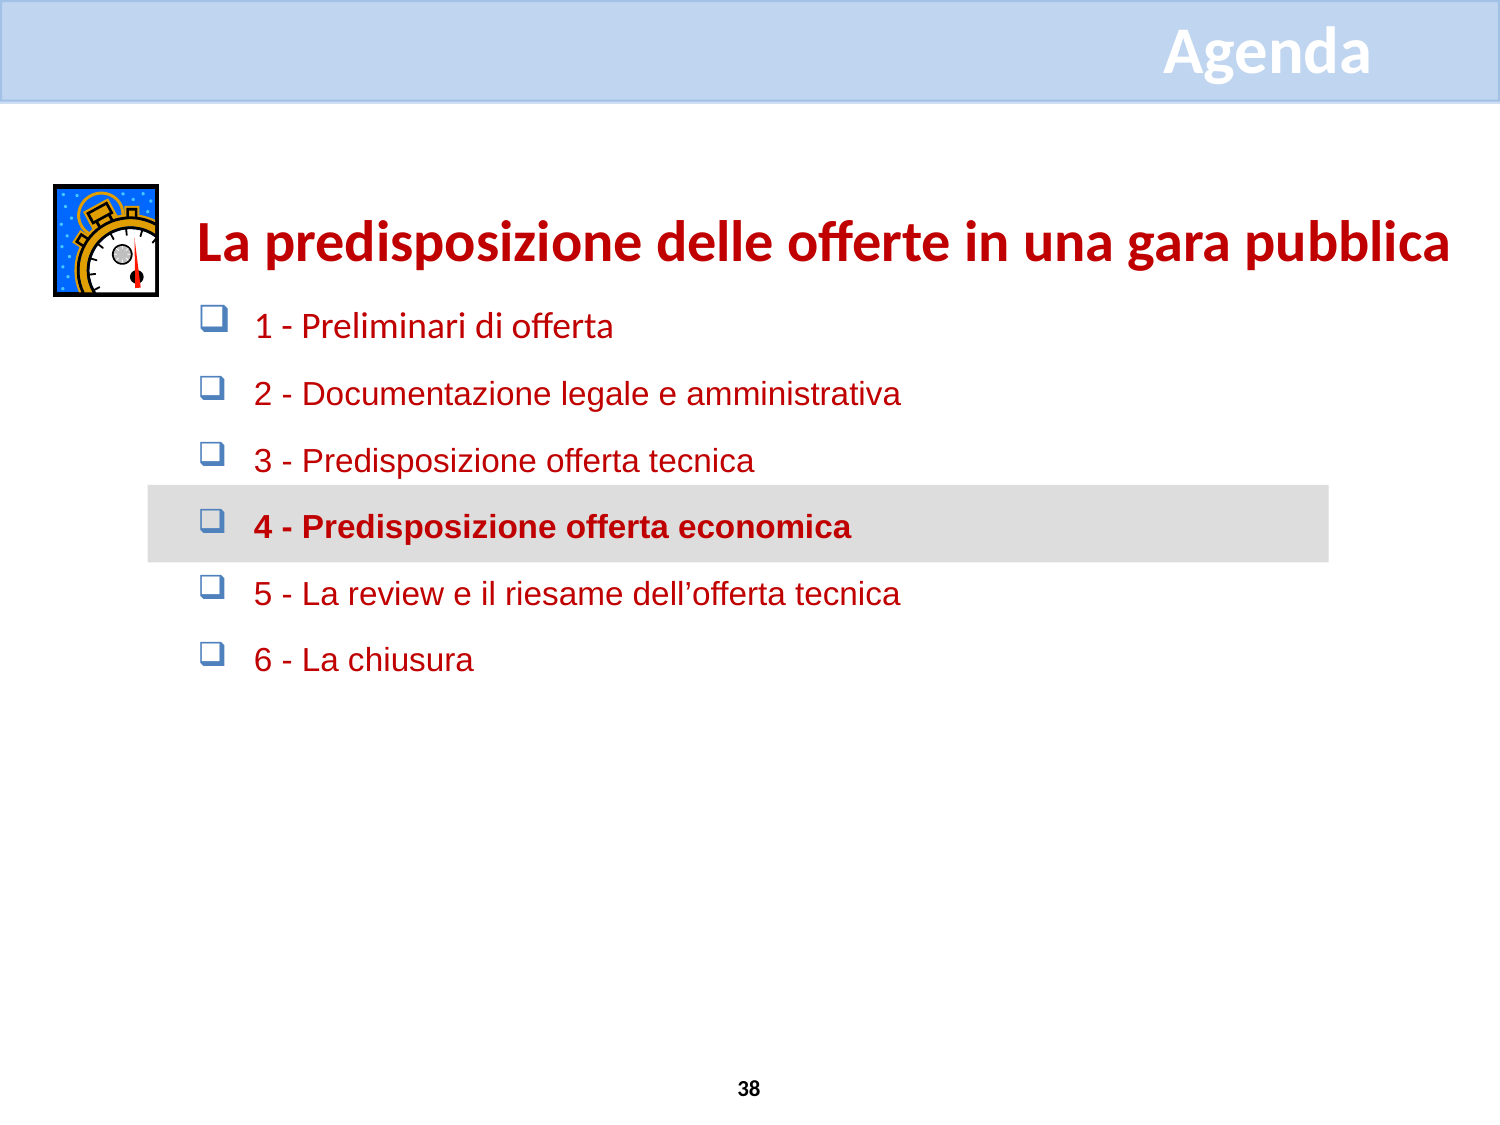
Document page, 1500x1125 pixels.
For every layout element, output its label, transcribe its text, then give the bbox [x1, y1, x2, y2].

text_box La predisposizione delle offerte in una gara pubblica 1 - Preliminari di offerta 2 - Documentazione legale e amministrativa 3 - Predisposizione offerta tecnica 4 - Predisposizione offerta economica 5 - La review e il riesame dell’offerta tecnica 6 - La chiusura [182, 160, 1472, 882]
picture [52, 184, 160, 297]
text_box 38 [573, 1057, 924, 1118]
text_box Agenda [714, 0, 1388, 95]
text_box [147, 484, 182, 563]
